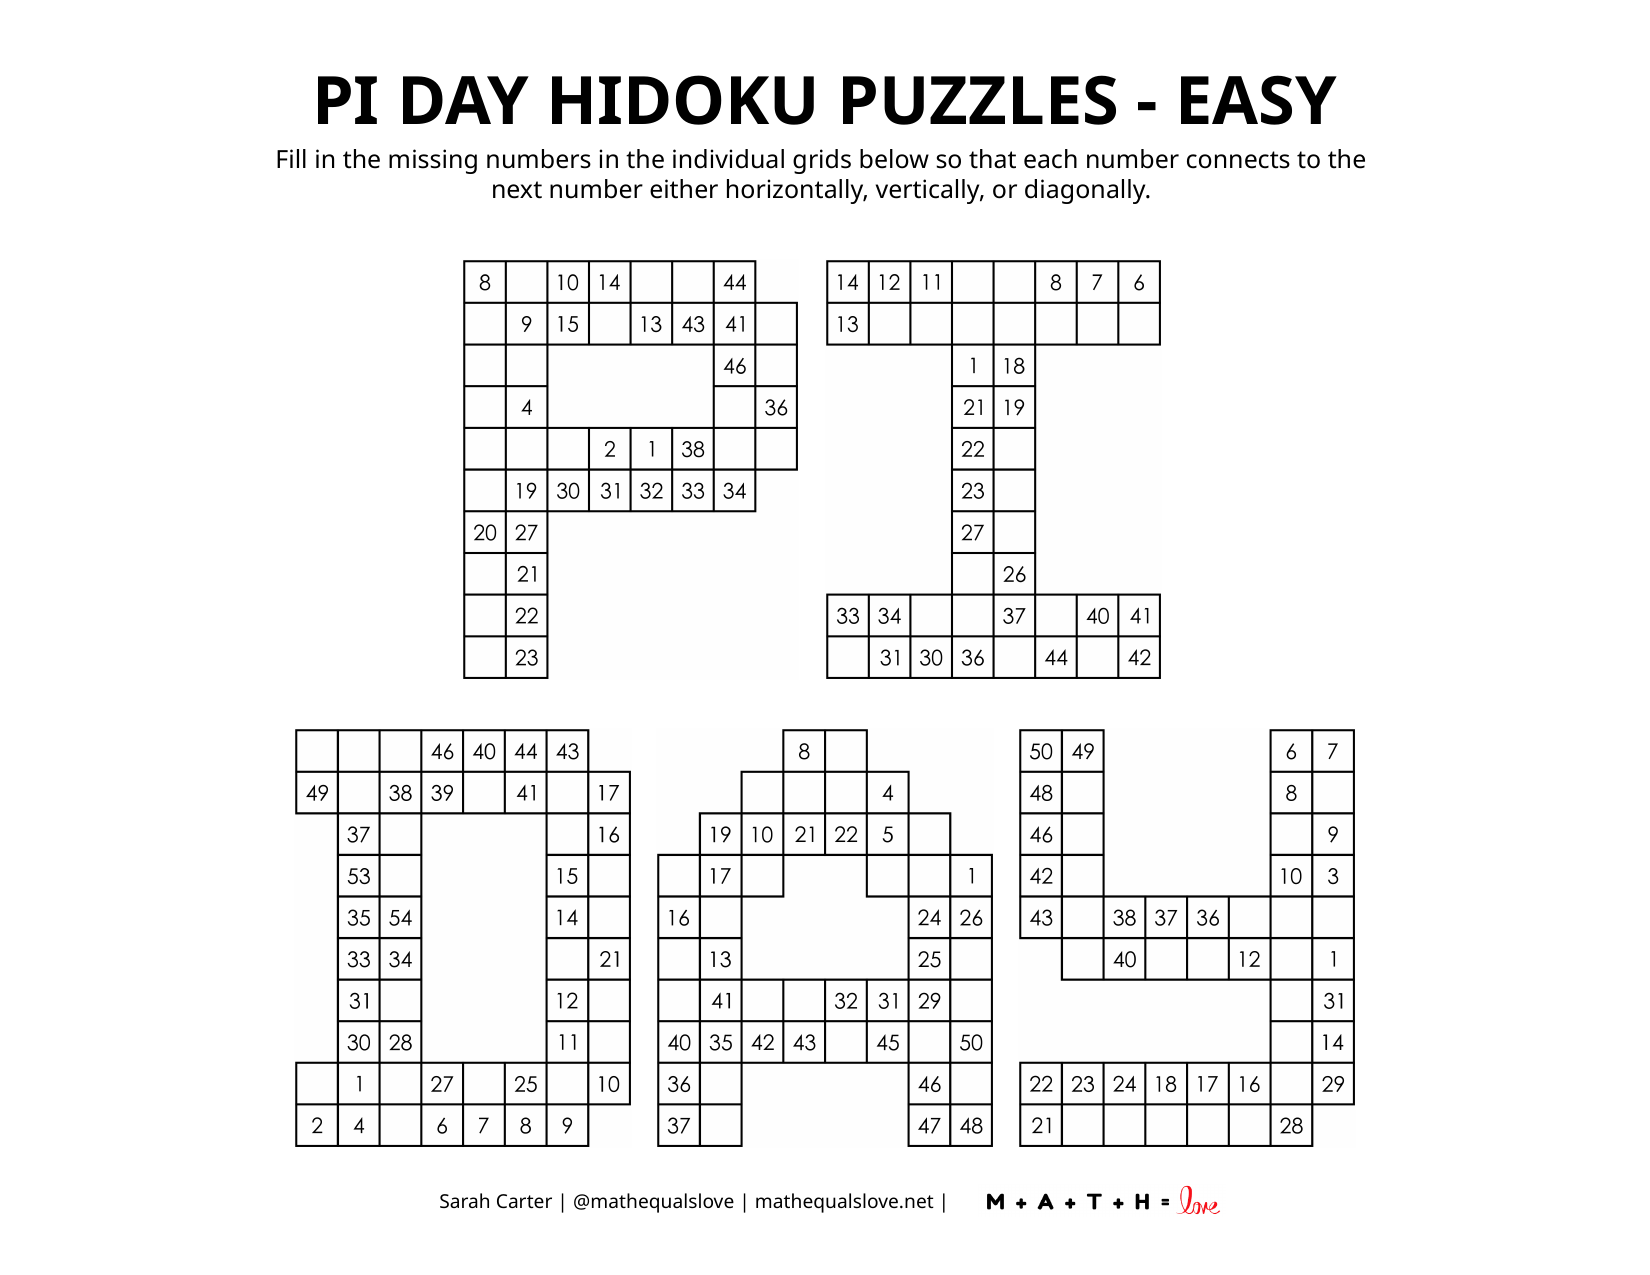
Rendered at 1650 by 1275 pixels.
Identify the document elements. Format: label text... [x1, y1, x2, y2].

picture [1018, 727, 1357, 1149]
picture [461, 259, 800, 681]
picture [655, 727, 994, 1149]
picture [824, 259, 1163, 681]
text_box PI DAY HIDOKU PUZZLES - EASY [76, 50, 1574, 135]
text_box Fill in the missing numbers in the individual grids below so that each number connects to the next number either horizontally, vertically, or diagonally. [0, 135, 1650, 211]
picture [978, 1183, 1226, 1218]
text_box Sarah Carter | @mathequalslove | mathequalslove.net | [424, 1182, 1259, 1220]
picture [293, 727, 632, 1149]
